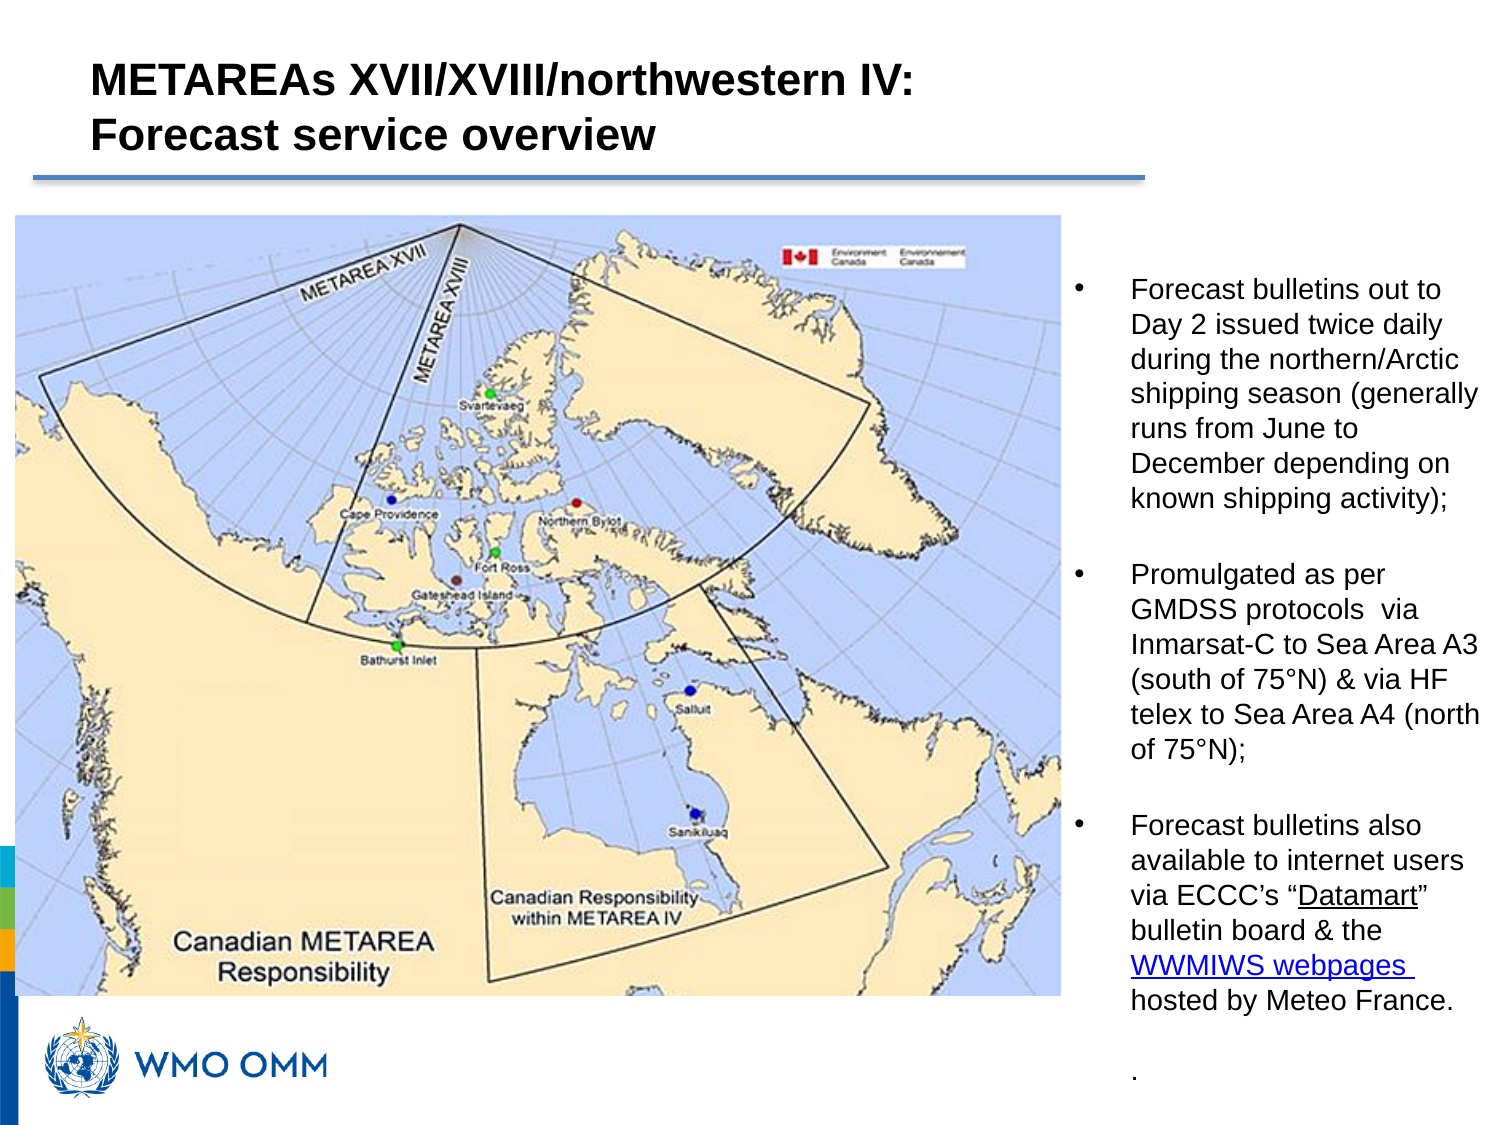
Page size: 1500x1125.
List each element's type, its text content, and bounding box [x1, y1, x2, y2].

title METAREAs XVII/XVIII/northwestern IV: Forecast service overview [75, 42, 1425, 168]
list Forecast bulletins out to Day 2 issued twice daily during the northern/Arctic shipping season (generally runs from June to December depending on known shipping activity); Promulgated as per GMDSS protocols via Inmarsat-C to Sea Area A3 (south of 75°N) & via HF telex to Sea Area A4 (north of 75°N); Forecast bulletins also available to internet users via ECCC’s “Datamart” bulletin board & the WWMIWS webpages hosted by Meteo France. . [1059, 262, 1500, 1077]
picture [0, 209, 1064, 1125]
